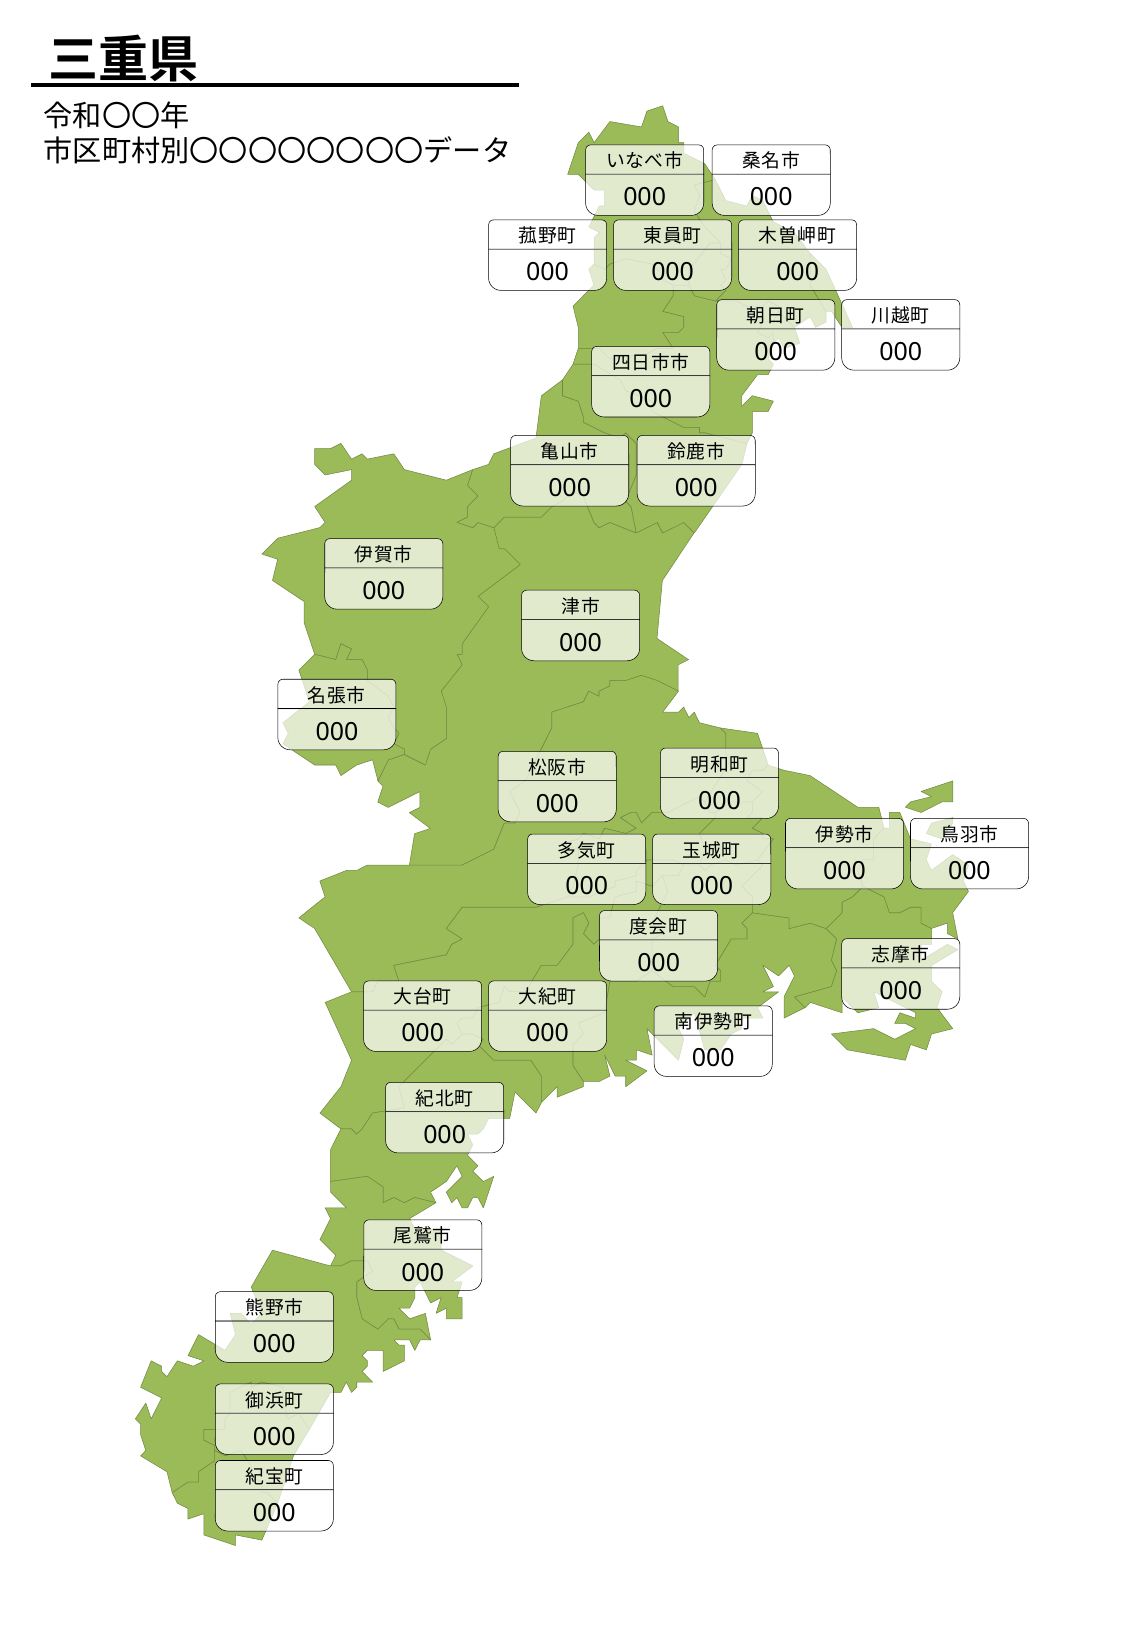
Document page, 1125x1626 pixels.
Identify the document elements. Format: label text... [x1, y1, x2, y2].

text_box 三重県 [33, 20, 214, 83]
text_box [277, 679, 397, 751]
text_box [135, 105, 969, 1546]
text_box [497, 751, 617, 823]
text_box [711, 144, 831, 216]
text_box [653, 1005, 773, 1077]
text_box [636, 435, 756, 507]
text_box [841, 938, 961, 1010]
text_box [910, 818, 1029, 890]
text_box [215, 1460, 334, 1532]
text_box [527, 833, 646, 905]
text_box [215, 1291, 334, 1363]
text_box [324, 538, 444, 610]
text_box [785, 818, 904, 890]
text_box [738, 219, 857, 291]
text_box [363, 980, 482, 1052]
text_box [599, 910, 718, 982]
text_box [488, 980, 607, 1052]
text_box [585, 144, 704, 216]
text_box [363, 1219, 483, 1291]
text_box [591, 346, 711, 418]
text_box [652, 833, 771, 905]
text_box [660, 747, 779, 819]
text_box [385, 1082, 504, 1154]
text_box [716, 299, 836, 371]
text_box 令和〇〇年 市区町村別〇〇〇〇〇〇〇〇データ [28, 89, 527, 175]
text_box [215, 1383, 334, 1455]
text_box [613, 219, 732, 291]
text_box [521, 589, 640, 662]
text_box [488, 219, 607, 291]
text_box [510, 435, 629, 507]
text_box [841, 299, 961, 371]
